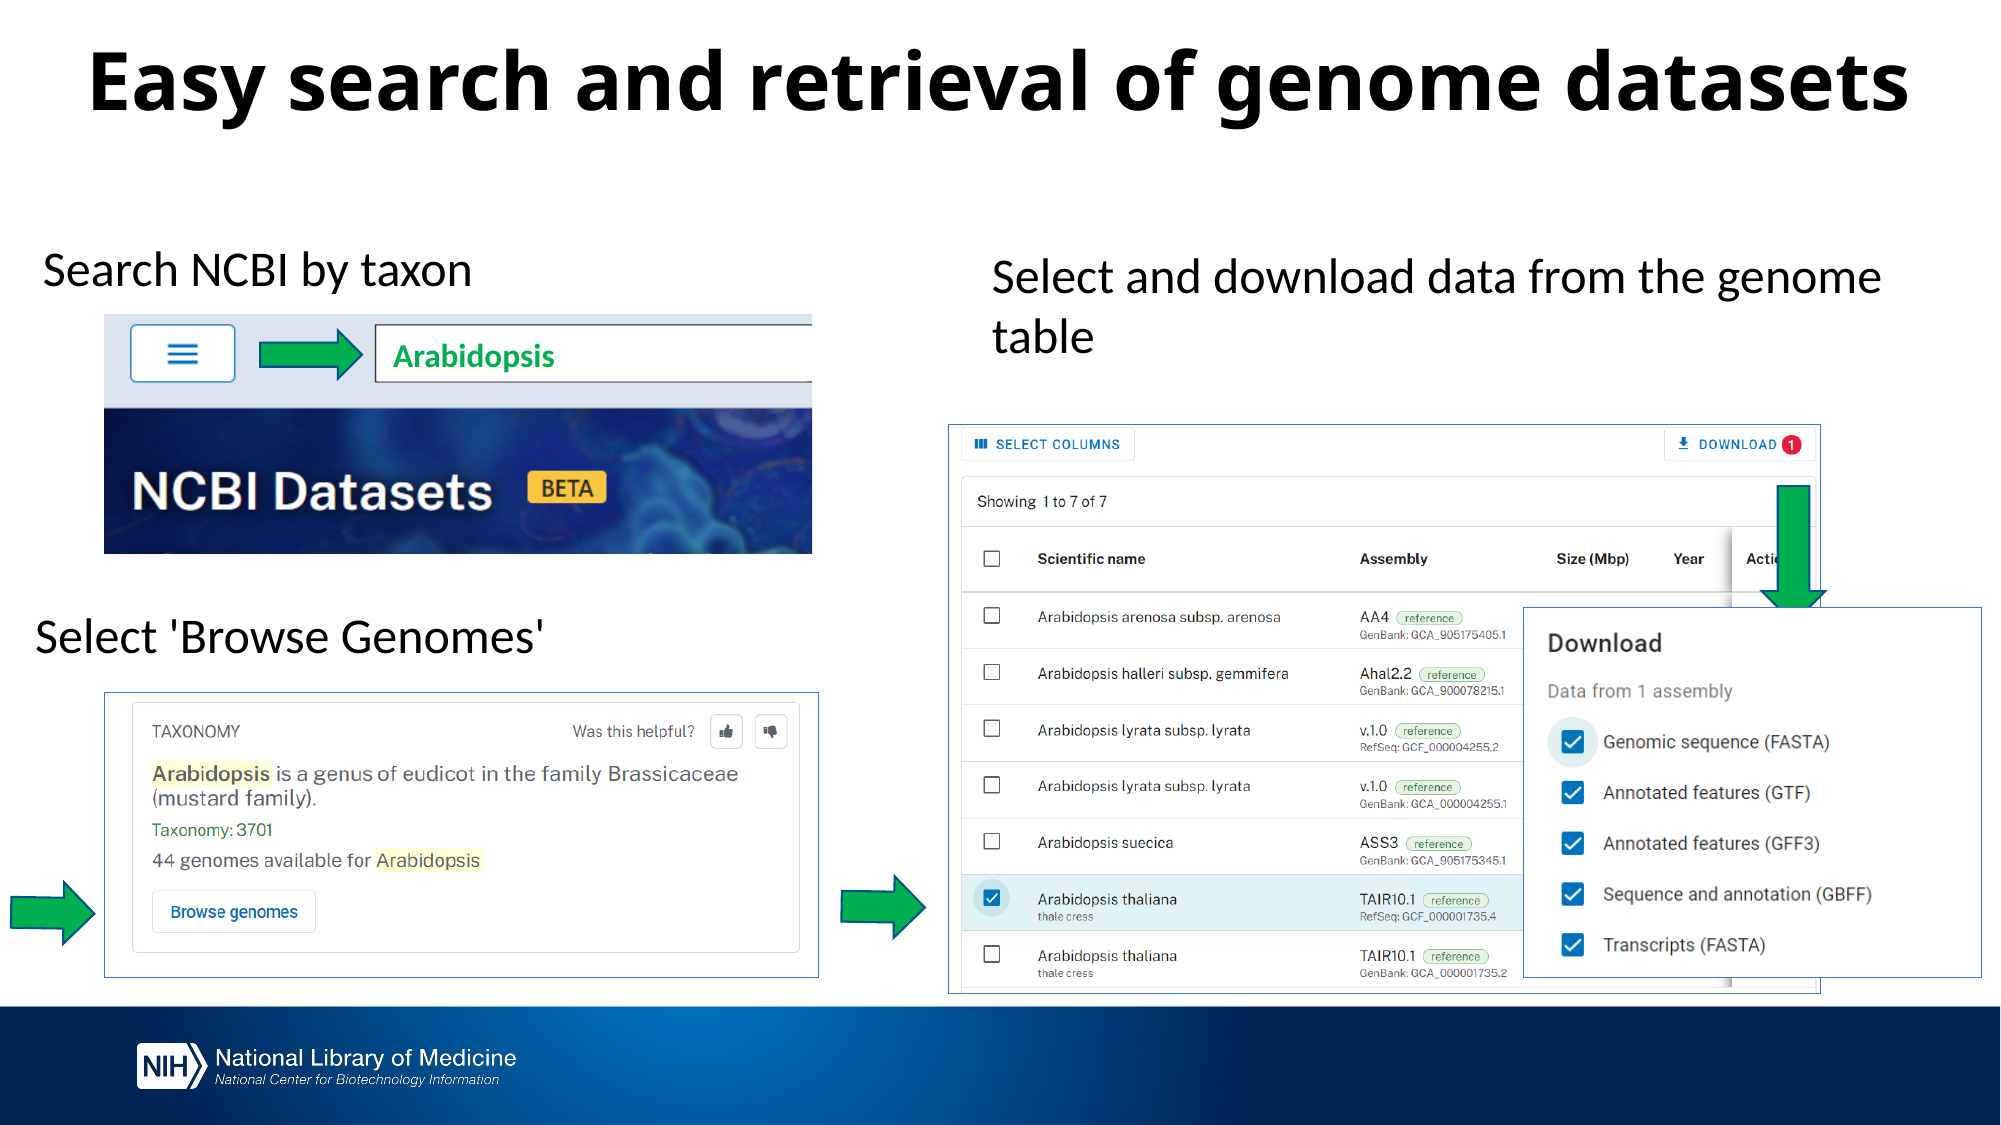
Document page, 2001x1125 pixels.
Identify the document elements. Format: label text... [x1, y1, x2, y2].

text_box [840, 873, 927, 941]
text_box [104, 314, 813, 554]
text_box [9, 879, 96, 947]
text_box Search NCBI by taxon [27, 228, 783, 304]
title Easy search and retrieval of genome datasets [66, 21, 1934, 148]
text_box Select and download data from the genome table [976, 235, 1967, 371]
text_box Select 'Browse Genomes' [20, 595, 671, 671]
picture [0, 0, 2001, 1125]
text_box [1821, 590, 1828, 597]
